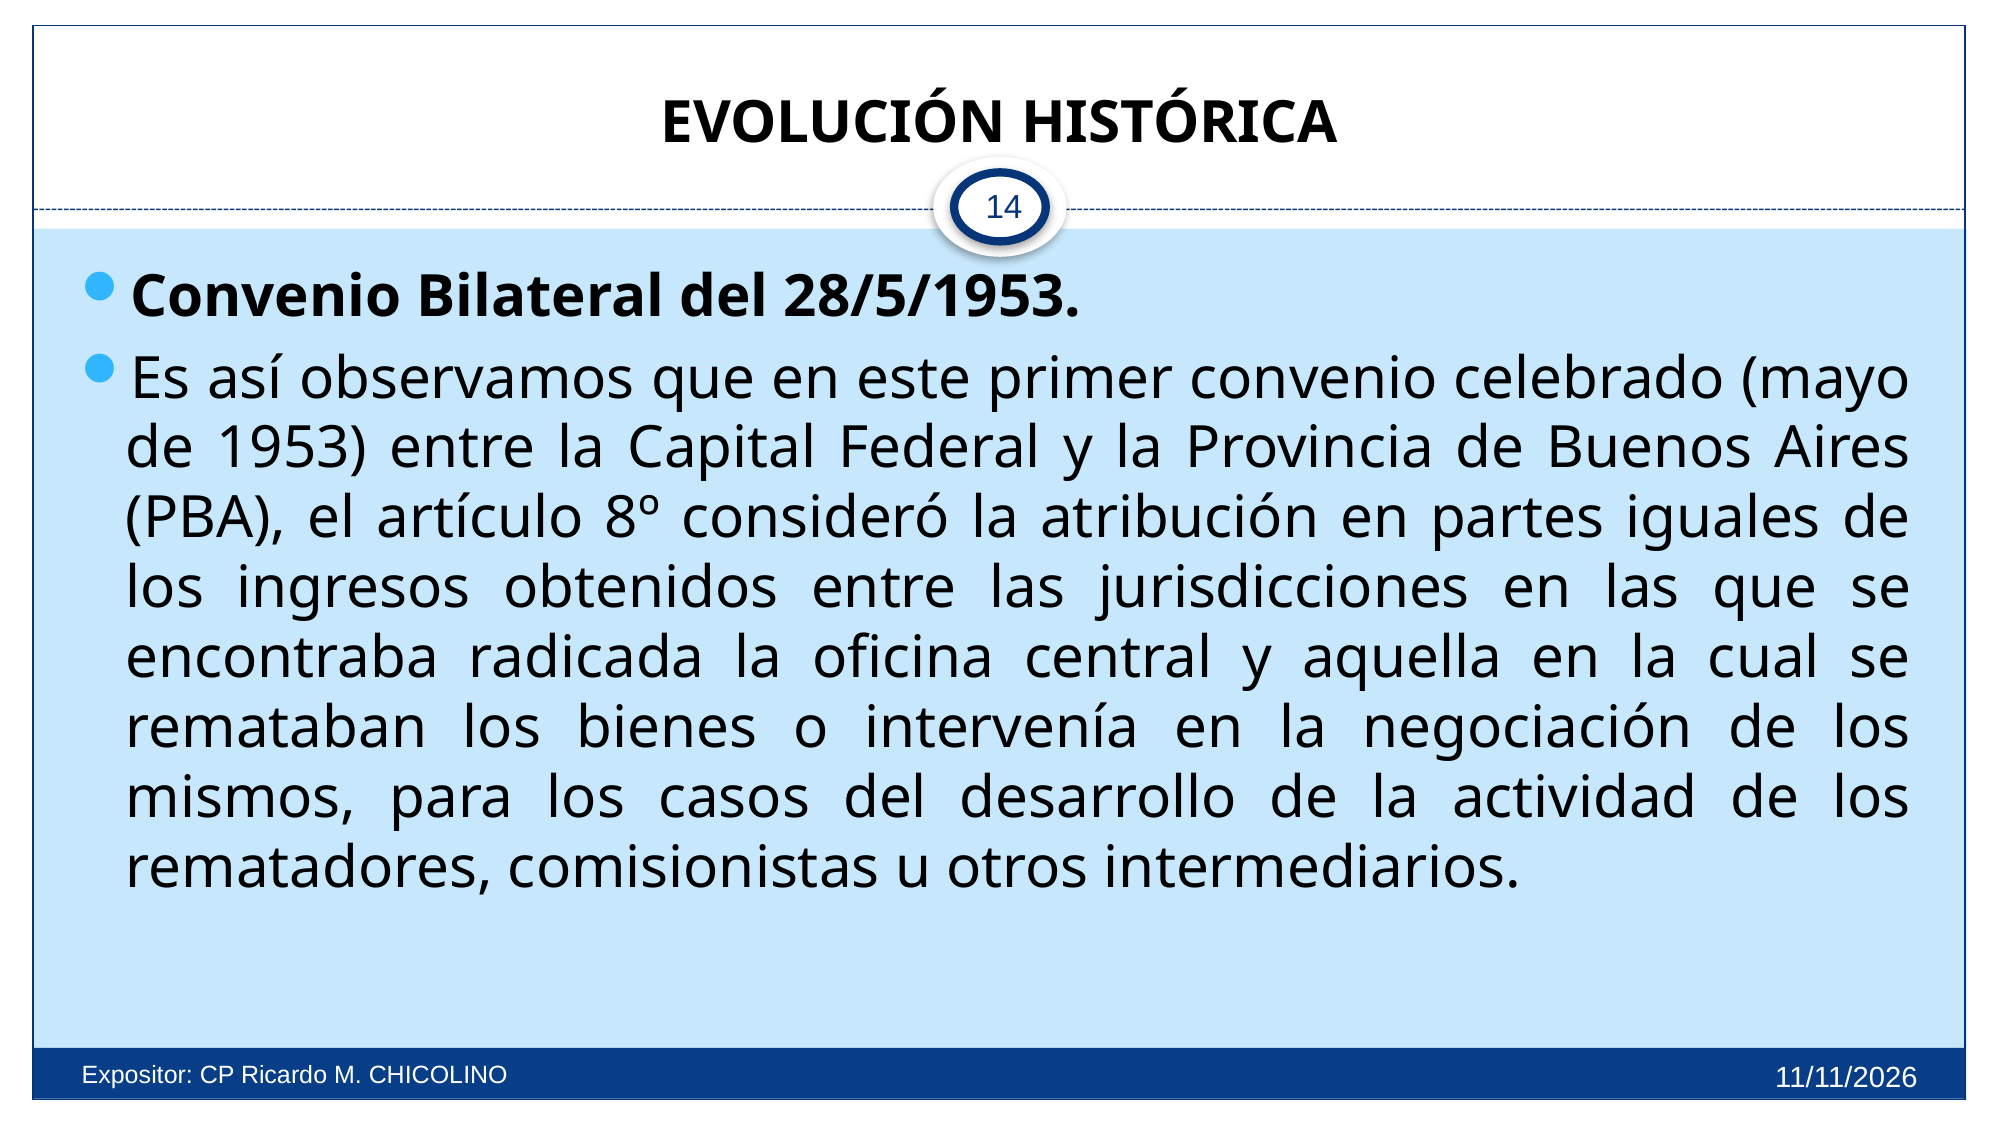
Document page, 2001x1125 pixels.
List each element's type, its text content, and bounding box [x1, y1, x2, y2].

title EVOLUCIÓN HISTÓRICA [65, 37, 1933, 162]
list Convenio Bilateral del 28/5/1953. Es así observamos que en este primer convenio celebrado (mayo de 1953) entre la Capital Federal y la Provincia de Buenos Aires (PBA), el artículo 8º consideró la atribución en partes iguales de los ingresos obtenidos entre las jurisdicciones en las que se encontraba radicada la oficina central y aquella en la cual se remataban los bienes o intervenía en la negociación de los mismos, para los casos del desarrollo de la actividad de los rematadores, comisionistas u otros intermediarios. [66, 250, 1926, 1001]
slide_number 14 [954, 168, 1055, 241]
footer Expositor: CP Ricardo M. CHICOLINO [66, 1051, 850, 1112]
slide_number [1266, 1050, 1933, 1111]
